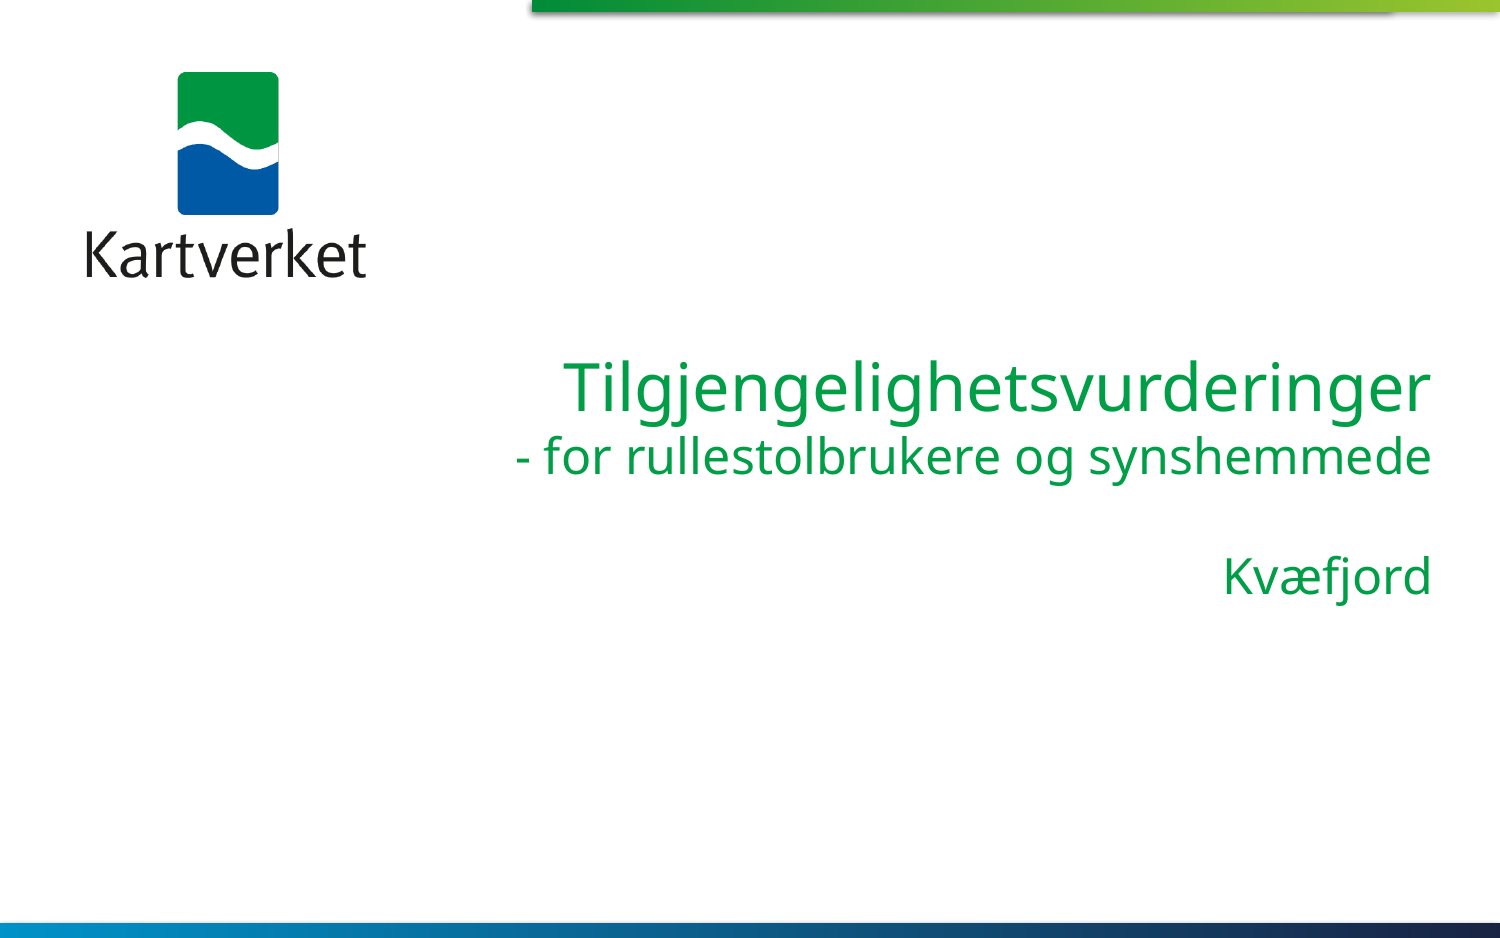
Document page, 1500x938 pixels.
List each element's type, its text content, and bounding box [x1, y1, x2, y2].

text_box Tilgjengelighetsvurderinger - for rullestolbrukere og synshemmede Kvæfjord [66, 337, 1449, 613]
